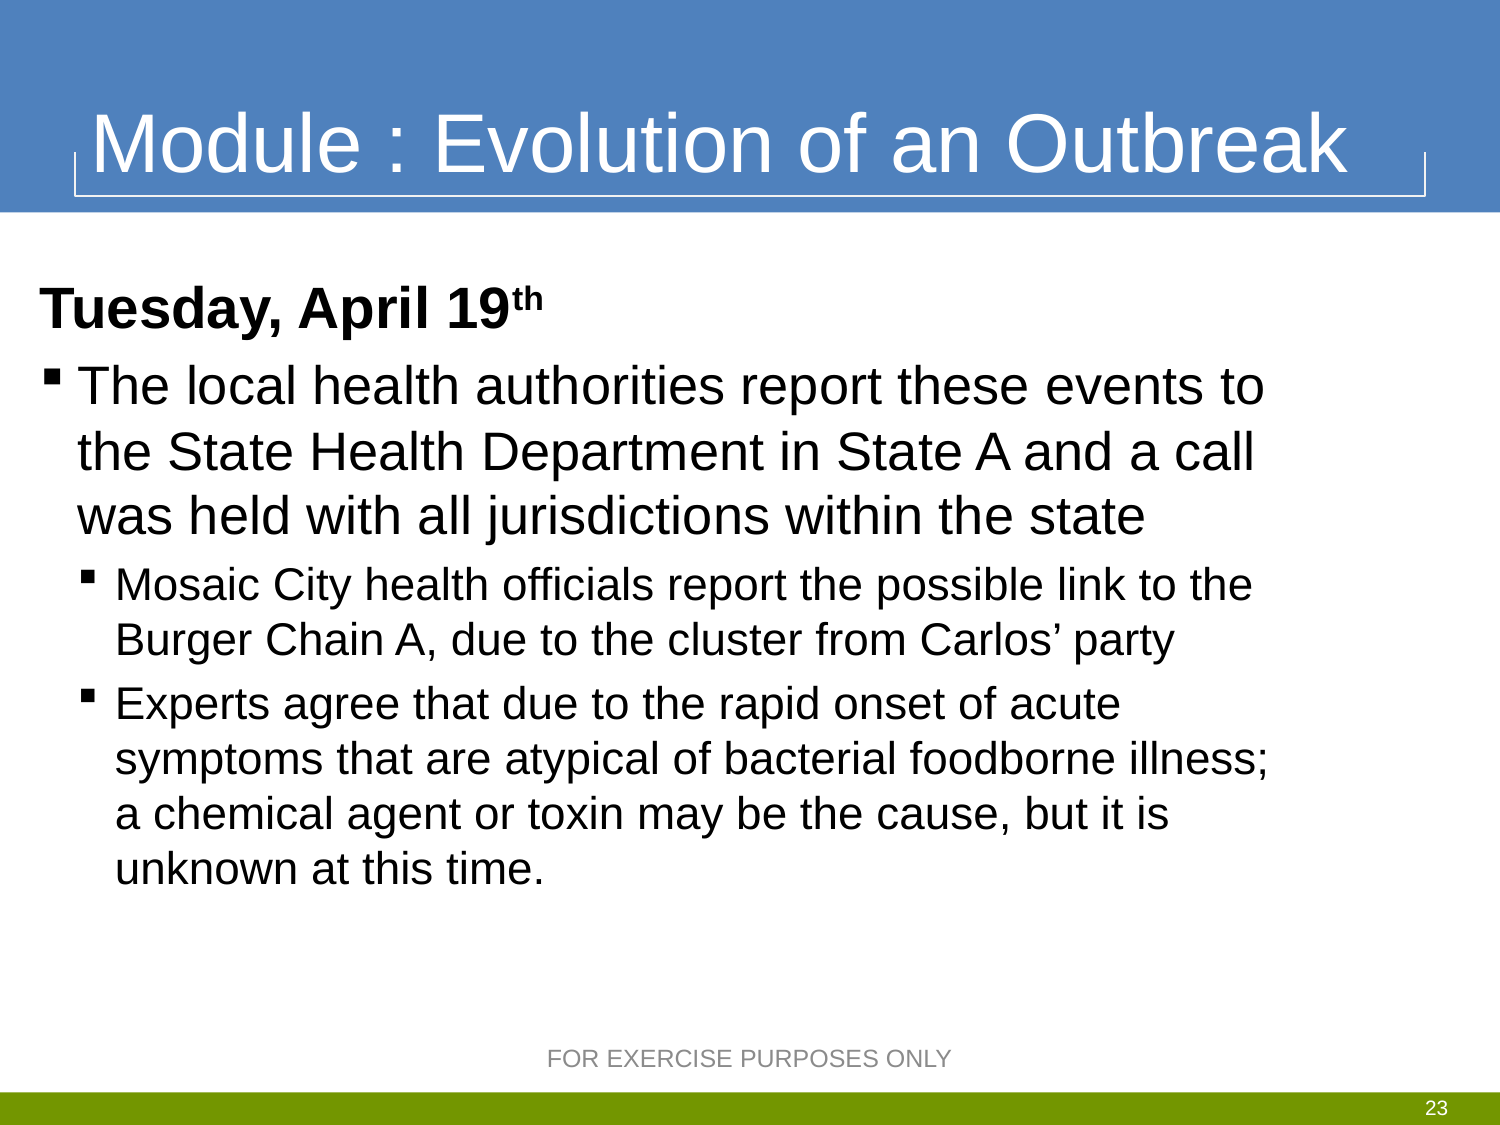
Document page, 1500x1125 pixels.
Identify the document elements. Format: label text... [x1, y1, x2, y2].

list Tuesday, April 19th The local health authorities report these events to the State Health Department in State A and a call was held with all jurisdictions within the state Mosaic City health officials report the possible link to the Burger Chain A, due to the cluster from Carlos’ party Experts agree that due to the rapid onset of acute symptoms that are atypical of bacterial foodborne illness; a chemical agent or toxin may be the cause, but it is unknown at this time. [24, 262, 1296, 1063]
footer FOR EXERCISE PURPOSES ONLY [512, 1042, 988, 1103]
title Module : Evolution of an Outbreak [74, 44, 1426, 233]
